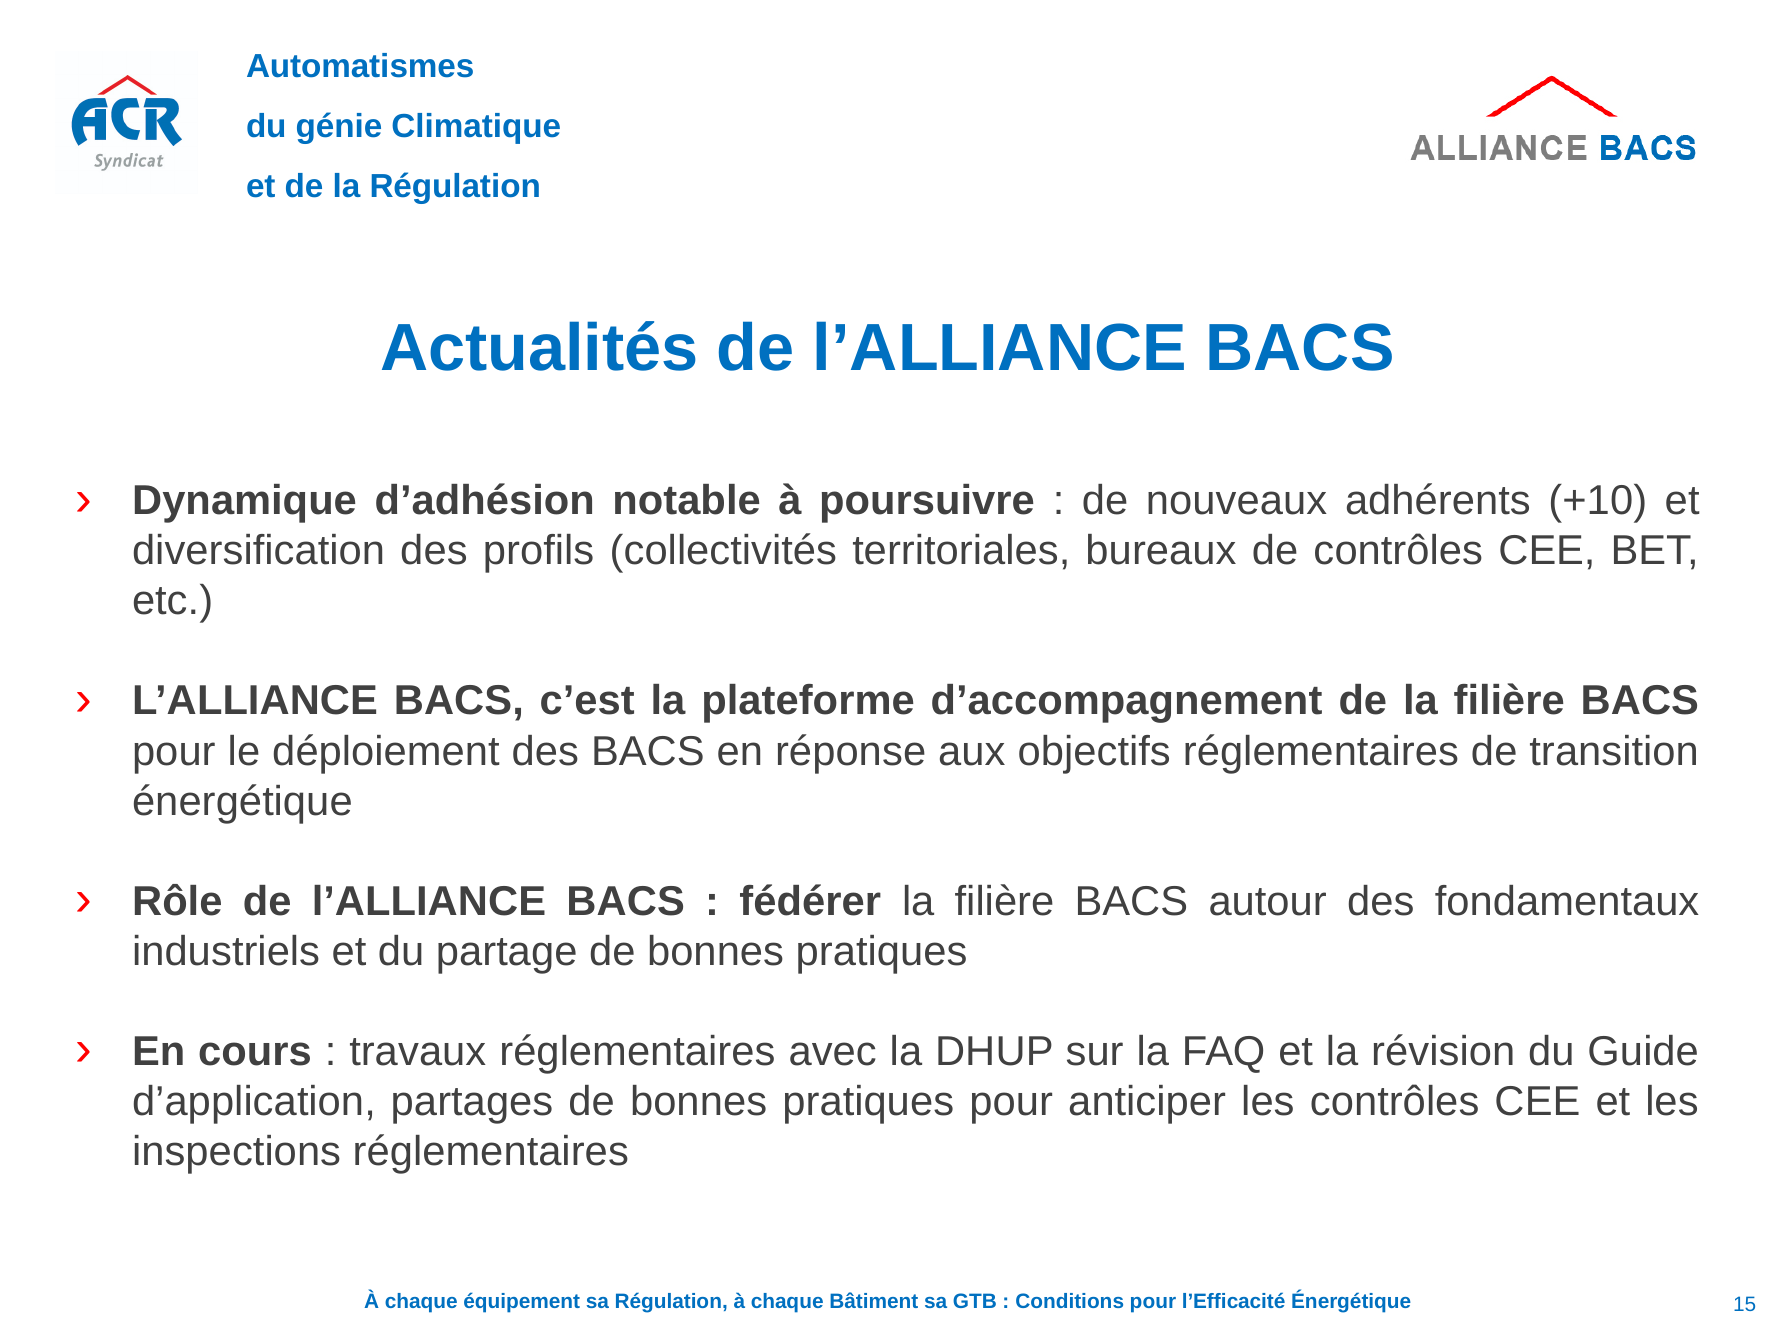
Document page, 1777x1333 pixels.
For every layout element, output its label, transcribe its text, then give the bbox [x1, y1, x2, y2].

text_box Dynamique d’adhésion notable à poursuivre : de nouveaux adhérents (+10) et diversification des profils (collectivités territoriales, bureaux de contrôles CEE, BET, etc.) L’ALLIANCE BACS, c’est la plateforme d’accompagnement de la filière BACS pour le déploiement des BACS en réponse aux objectifs réglementaires de transition énergétique Rôle de l’ALLIANCE BACS : fédérer la filière BACS autour des fondamentaux industriels et du partage de bonnes pratiques En cours : travaux réglementaires avec la DHUP sur la FAQ et la révision du Guide d’application, partages de bonnes pratiques pour anticiper les contrôles CEE et les inspections réglementaires [61, 465, 1715, 1196]
picture [1391, 3, 1715, 252]
picture [55, 51, 198, 194]
text_box Actualités de l’ALLIANCE BACS [0, 281, 1776, 407]
